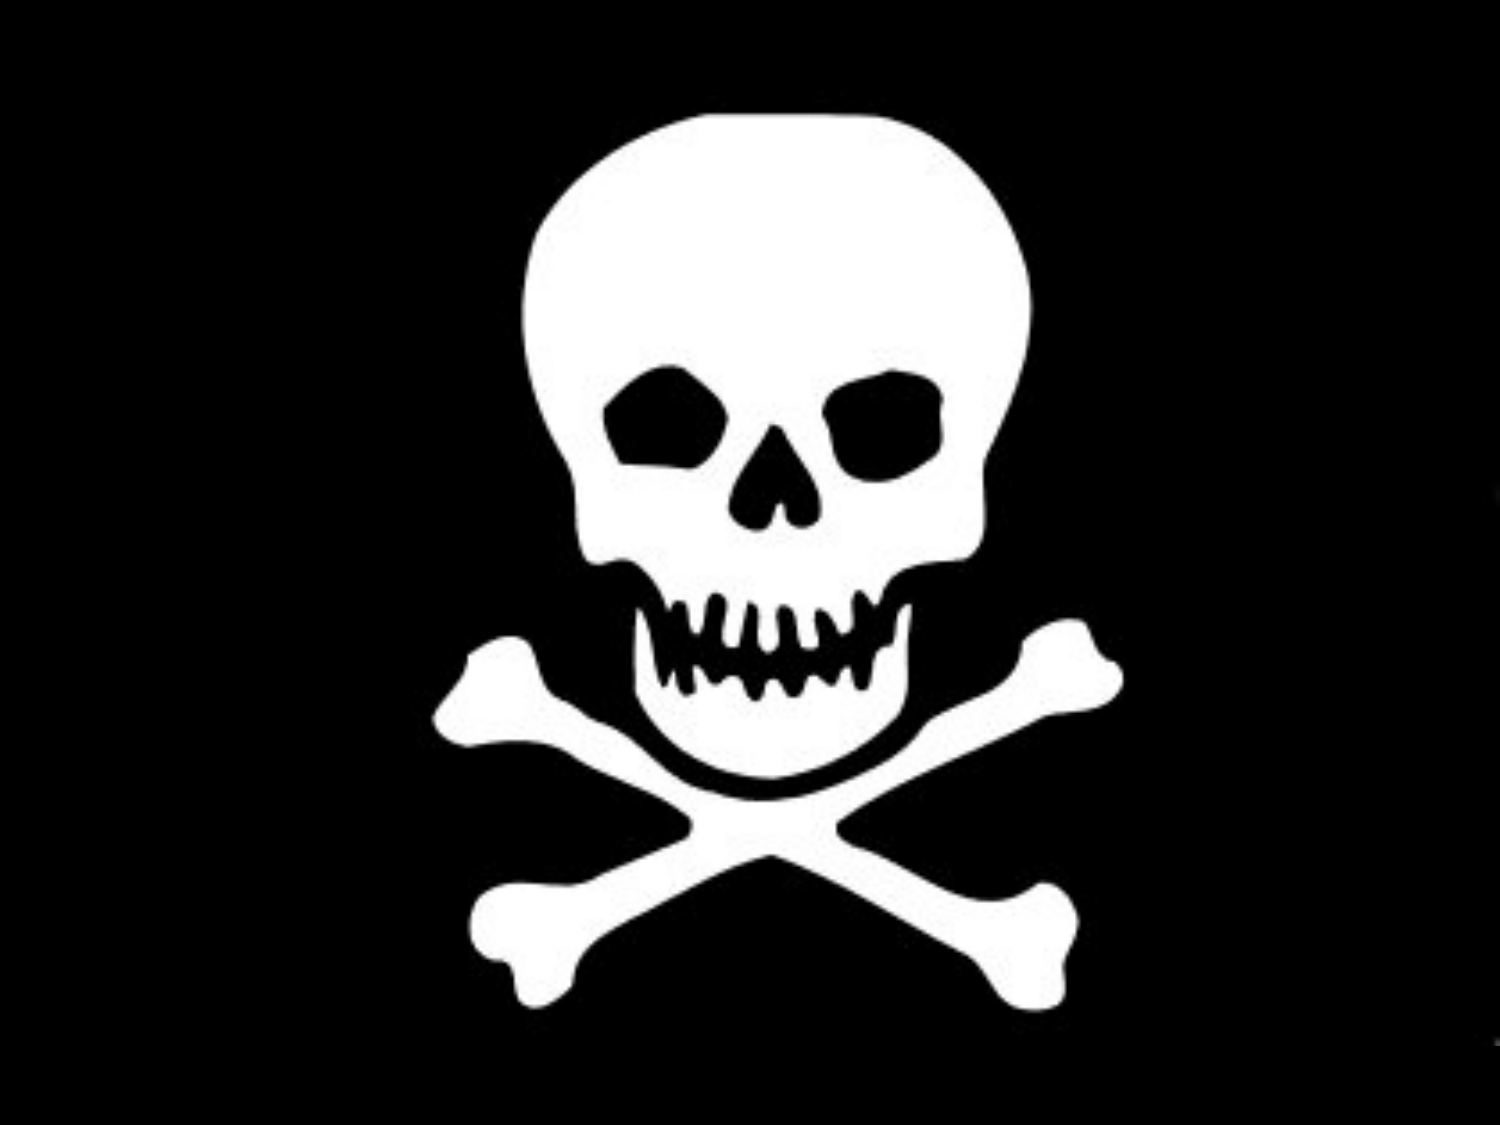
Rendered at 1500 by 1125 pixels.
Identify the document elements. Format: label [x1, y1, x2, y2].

picture [68, 89, 1500, 1046]
